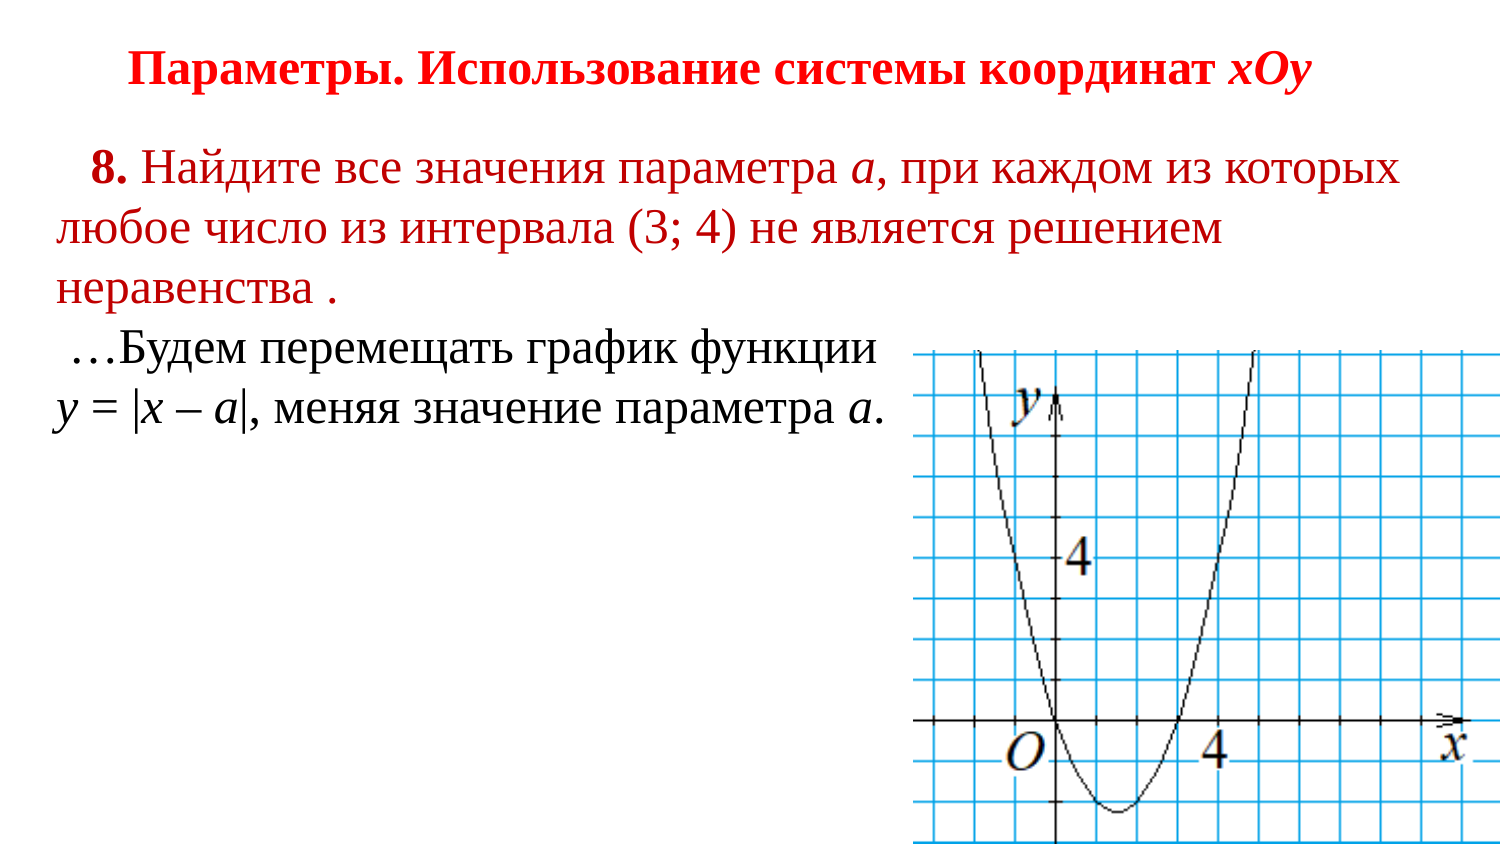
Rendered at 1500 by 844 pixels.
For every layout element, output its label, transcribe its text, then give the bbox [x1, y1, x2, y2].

picture [1179, 478, 1298, 597]
title Параметры. Использование системы координат xOy [112, 32, 1376, 103]
picture [913, 478, 973, 597]
picture [913, 356, 973, 475]
subtitle [41, 150, 1471, 800]
picture [1382, 356, 1500, 475]
picture [1301, 356, 1379, 475]
picture [1382, 478, 1500, 597]
picture [913, 356, 1500, 841]
picture [1301, 478, 1379, 597]
picture [1179, 356, 1298, 475]
